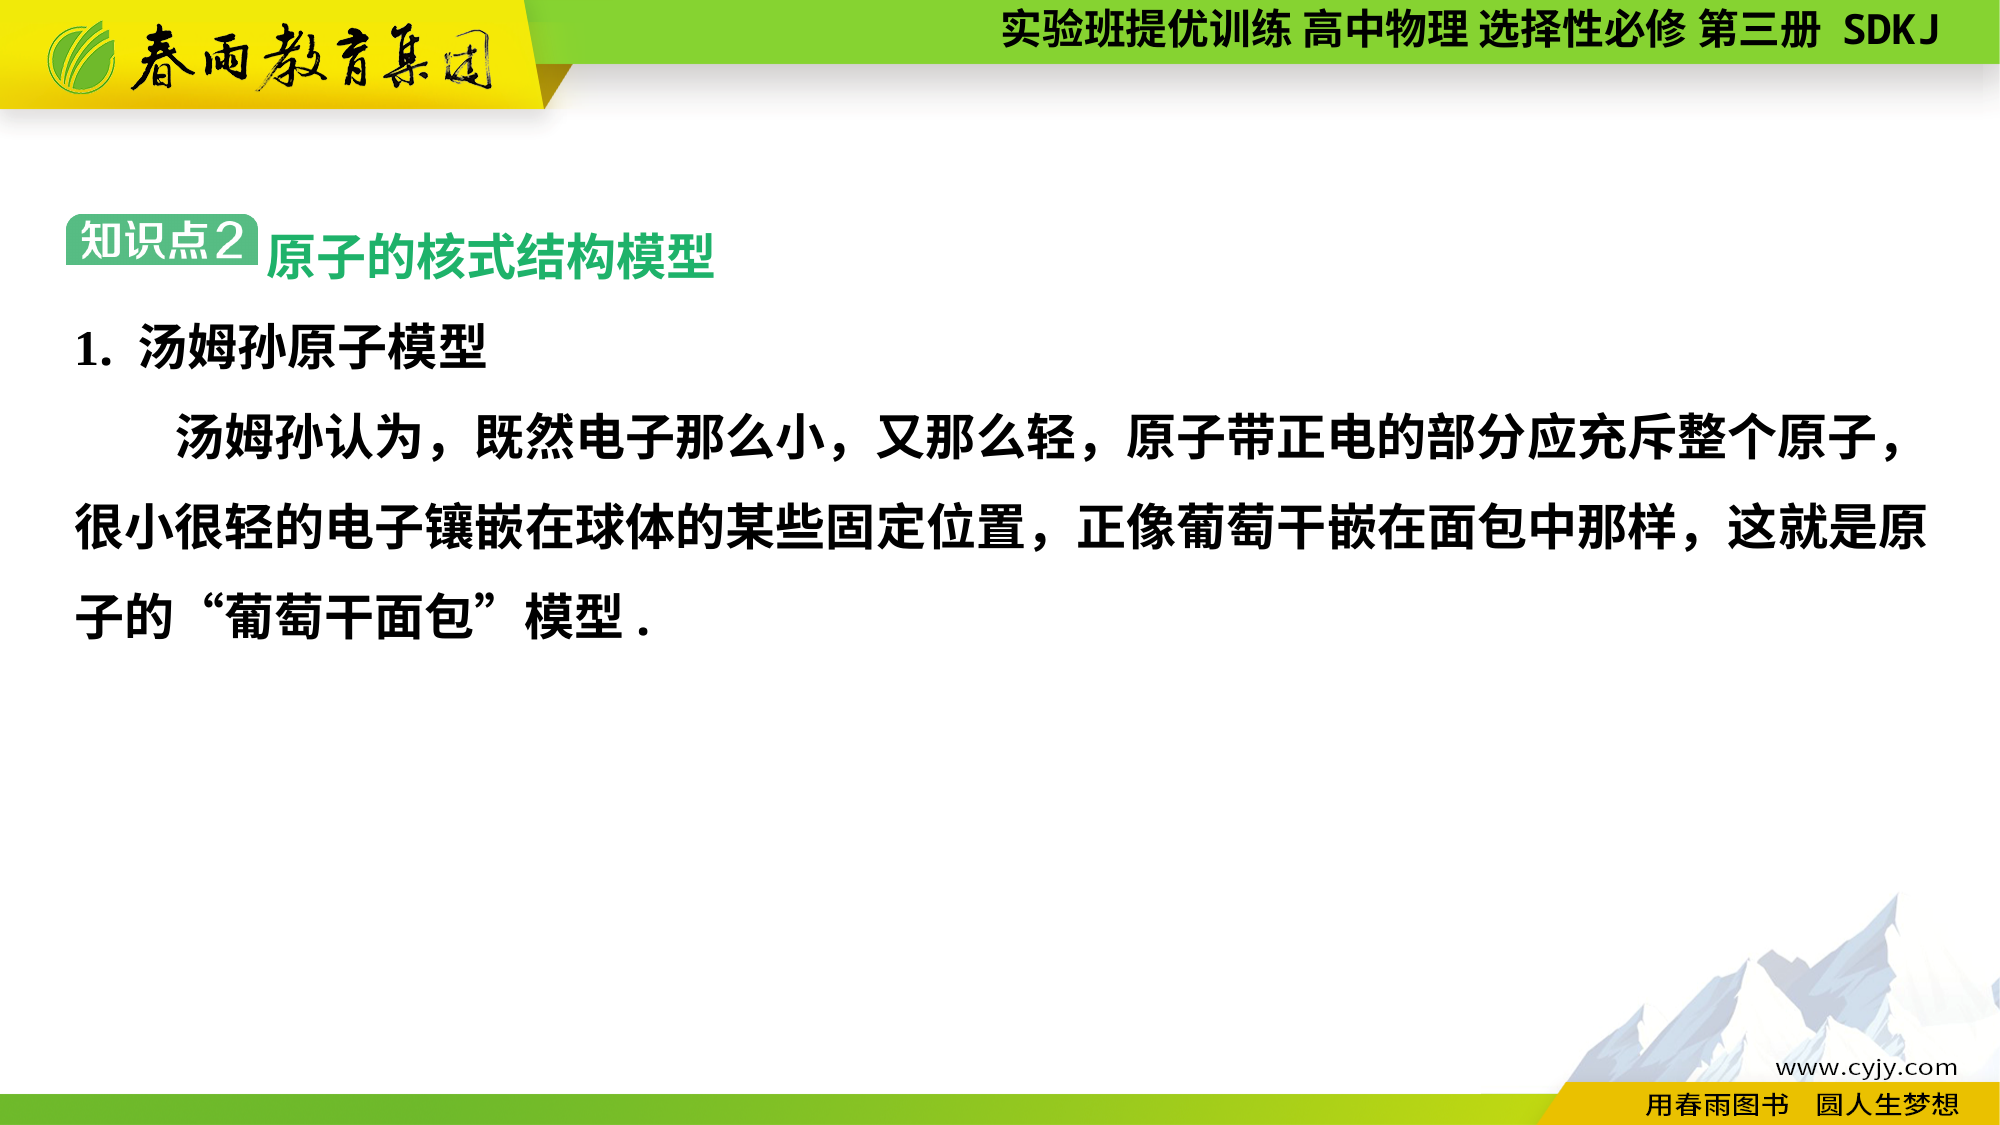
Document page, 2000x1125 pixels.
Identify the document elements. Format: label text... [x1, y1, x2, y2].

list 原子的核式结构模型 1. 汤姆孙原子模型 汤姆孙认为，既然电子那么小，又那么轻，原子带正电的部分应充斥整个原子，很小很轻的电子镶嵌在球体的某些固定位置，正像葡萄干嵌在面包中那样，这就是原子的“葡萄干面包”模型. [59, 187, 1944, 657]
picture [0, 0, 2000, 1125]
